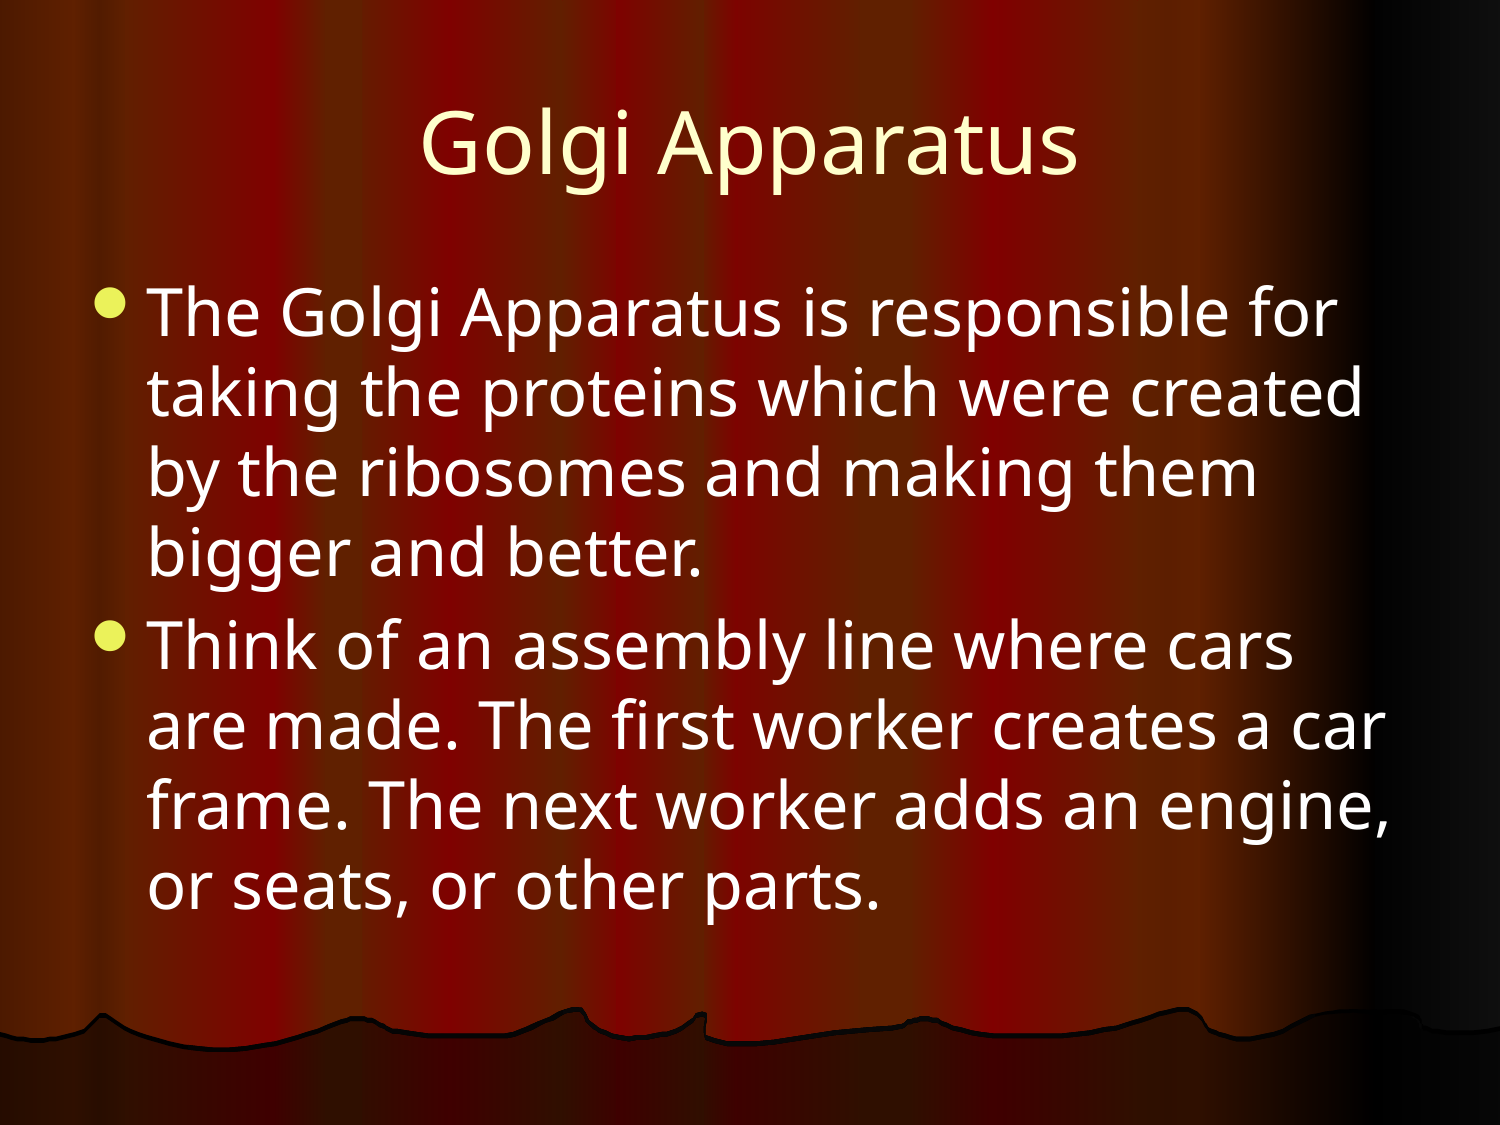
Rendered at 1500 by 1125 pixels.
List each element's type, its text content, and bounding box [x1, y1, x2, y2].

title Golgi Apparatus [74, 45, 1426, 233]
list The Golgi Apparatus is responsible for taking the proteins which were created by the ribosomes and making them bigger and better. Think of an assembly line where cars are made. The first worker creates a car frame. The next worker adds an engine, or seats, or other parts. [74, 262, 1426, 1006]
